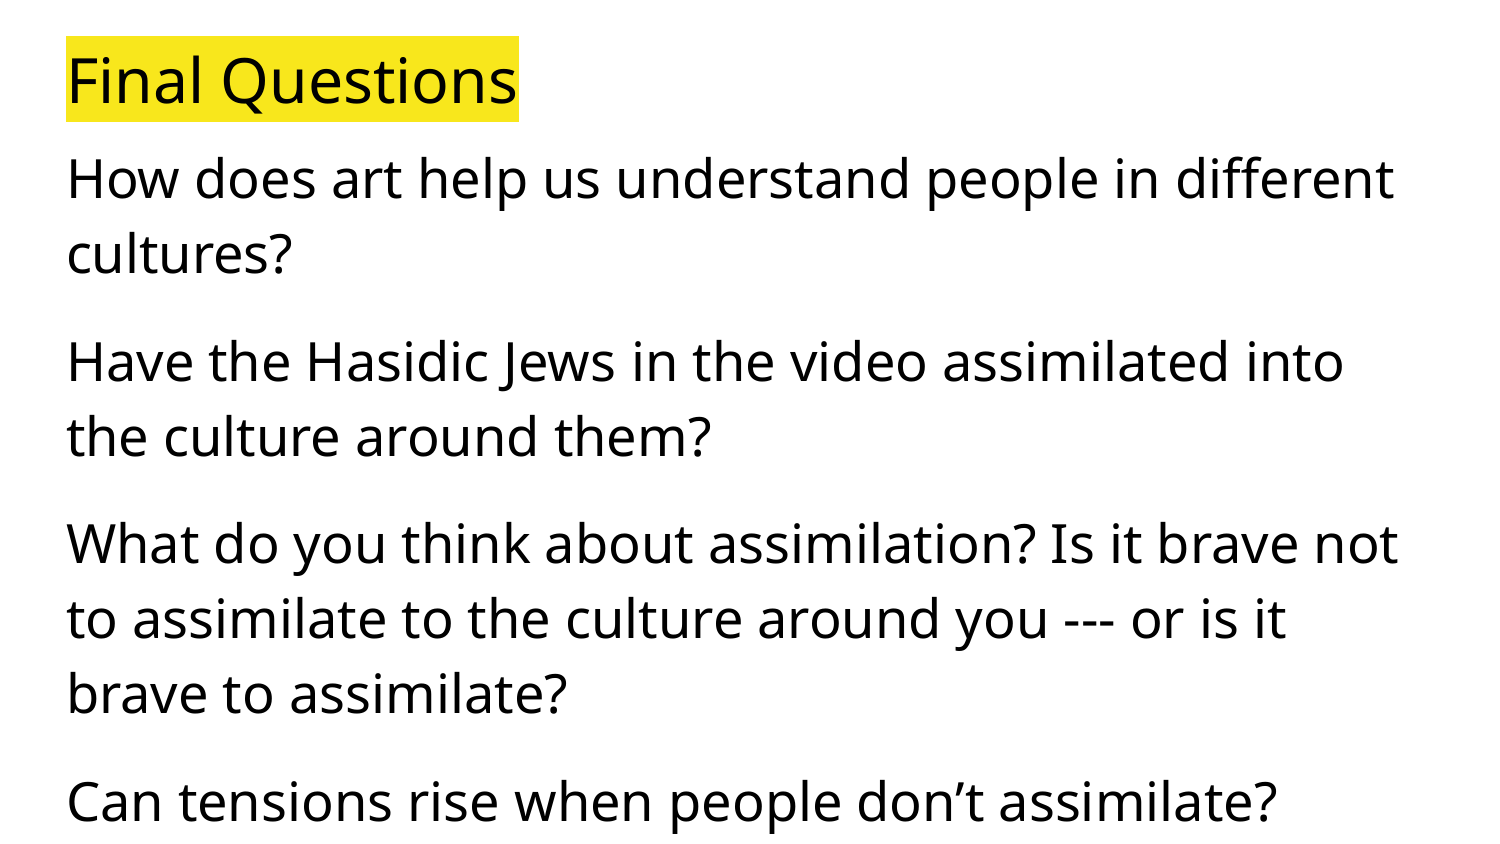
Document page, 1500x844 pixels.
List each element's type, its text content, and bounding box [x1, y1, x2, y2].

list How does art help us understand people in different cultures? Have the Hasidic Jews in the video assimilated into the culture around them? What do you think about assimilation? Is it brave not to assimilate to the culture around you --- or is it brave to assimilate? Can tensions rise when people don’t assimilate? [51, 119, 1449, 750]
title Final Questions [51, 25, 1449, 119]
